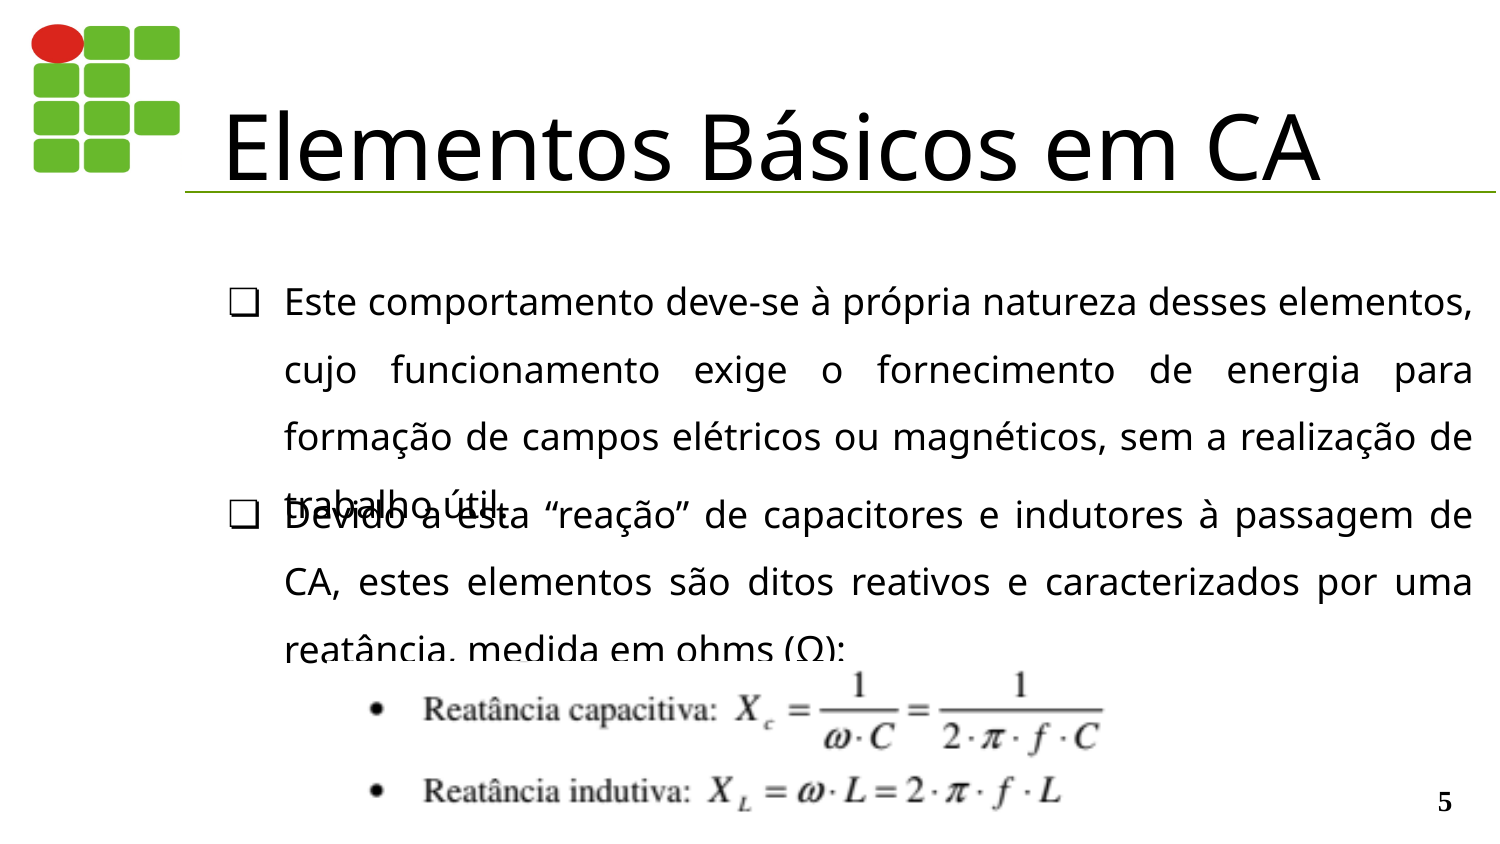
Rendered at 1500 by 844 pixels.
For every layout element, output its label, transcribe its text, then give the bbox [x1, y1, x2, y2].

list Devido a esta “reação” de capacitores e indutores à passagem de CA, estes elementos são ditos reativos e caracterizados por uma reatância, medida em ohms (Ω): [193, 460, 1490, 662]
text_box ‹#› [1390, 768, 1468, 825]
list Este comportamento deve-se à própria natureza desses elementos, cujo funcionamento exige o fornecimento de energia para formação de campos elétricos ou magnéticos, sem a realização de trabalho útil. [193, 248, 1490, 450]
picture [29, 23, 182, 174]
title Elementos Básicos em CA [206, 26, 1468, 207]
picture [326, 661, 1174, 825]
